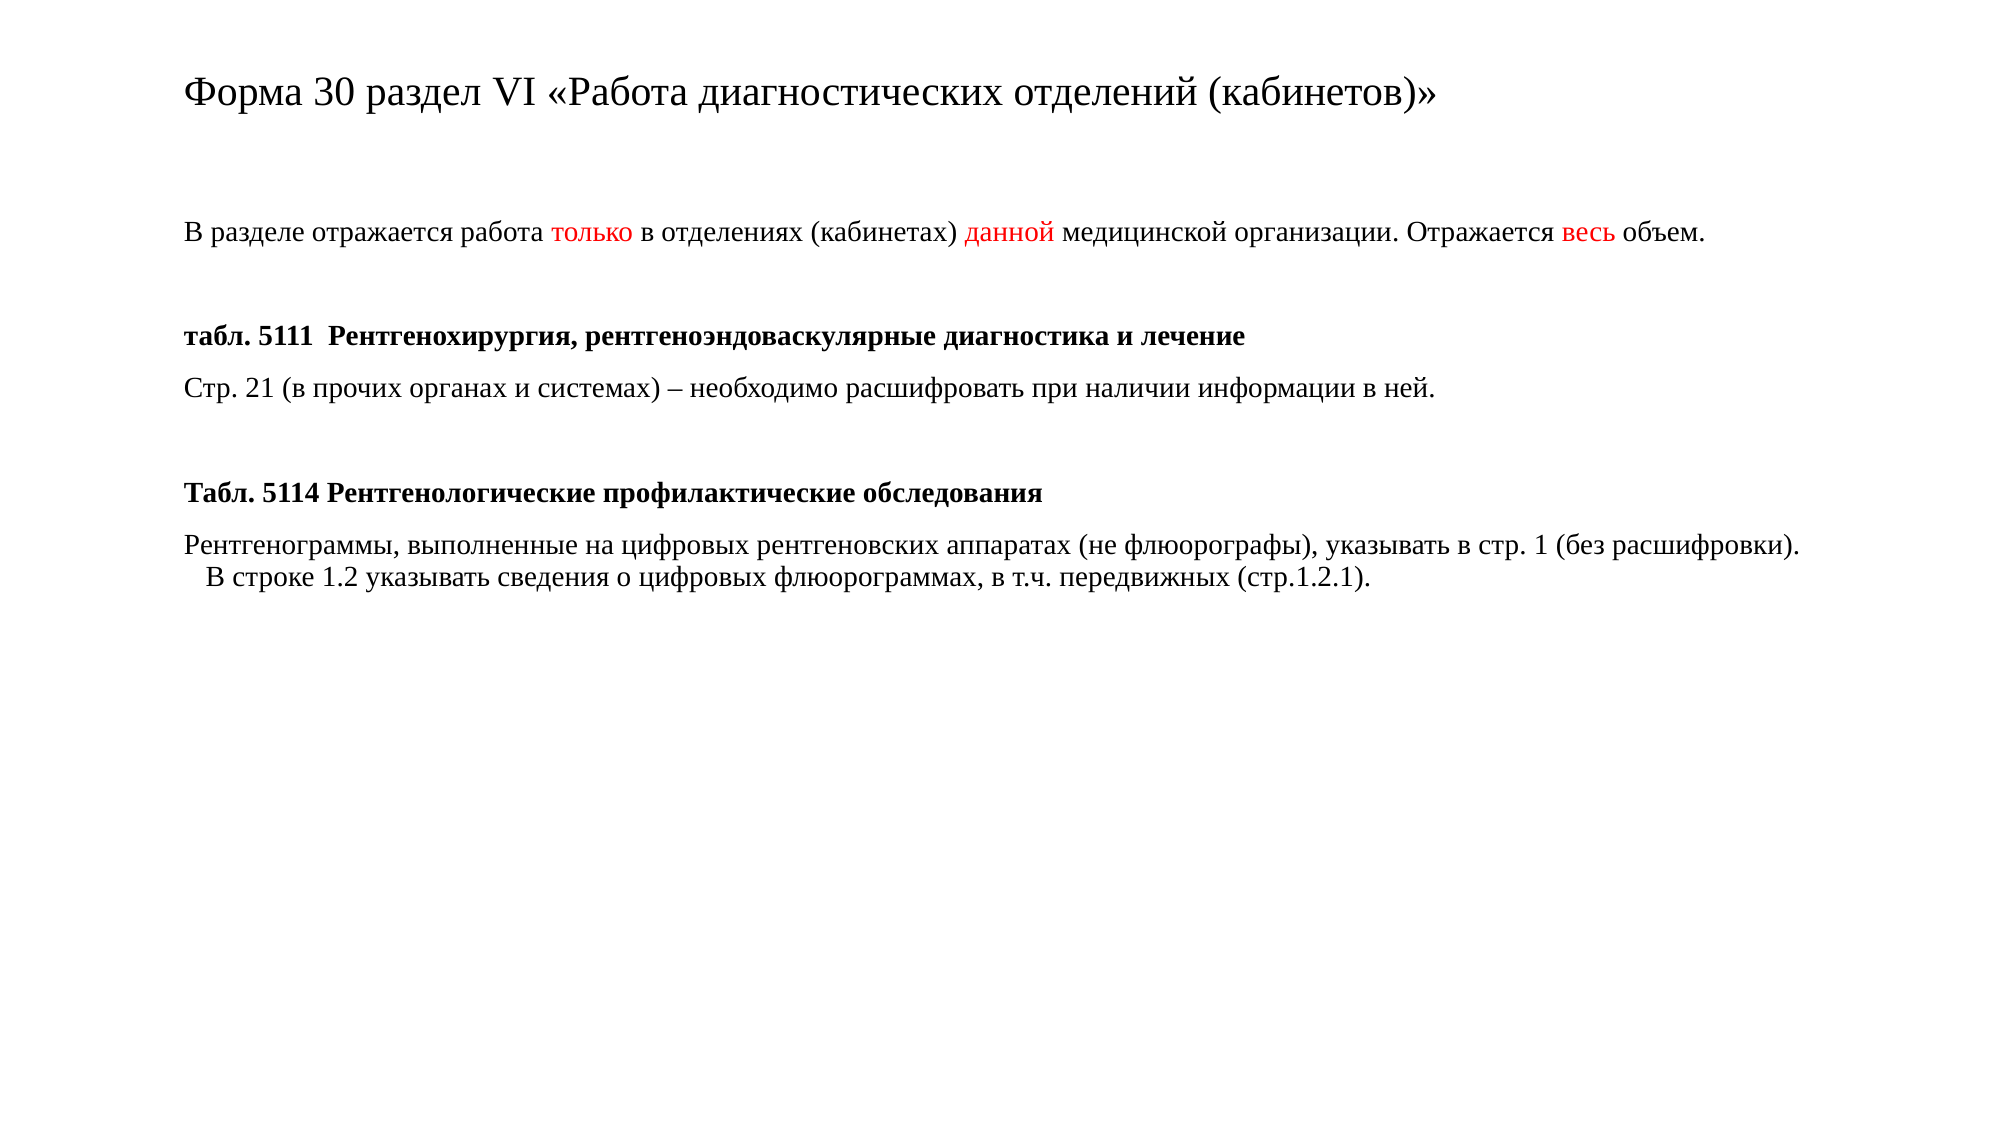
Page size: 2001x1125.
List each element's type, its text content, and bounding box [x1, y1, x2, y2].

list В разделе отражается работа только в отделениях (кабинетах) данной медицинской организации. Отражается весь объем. табл. 5111 Рентгенохирургия, рентгеноэндоваскулярные диагностика и лечение Стр. 21 (в прочих органах и системах) – необходимо расшифровать при наличии информации в ней. Табл. 5114 Рентгенологические профилактические обследования Рентгенограммы, выполненные на цифровых рентгеновских аппаратах (не флюорографы), указывать в стр. 1 (без расшифровки). В строке 1.2 указывать сведения о цифровых флюорограммах, в т.ч. передвижных (стр.1.2.1). [168, 208, 1863, 1014]
title Форма 30 раздел VI «Работа диагностических отделений (кабинетов)» [168, 59, 1863, 125]
